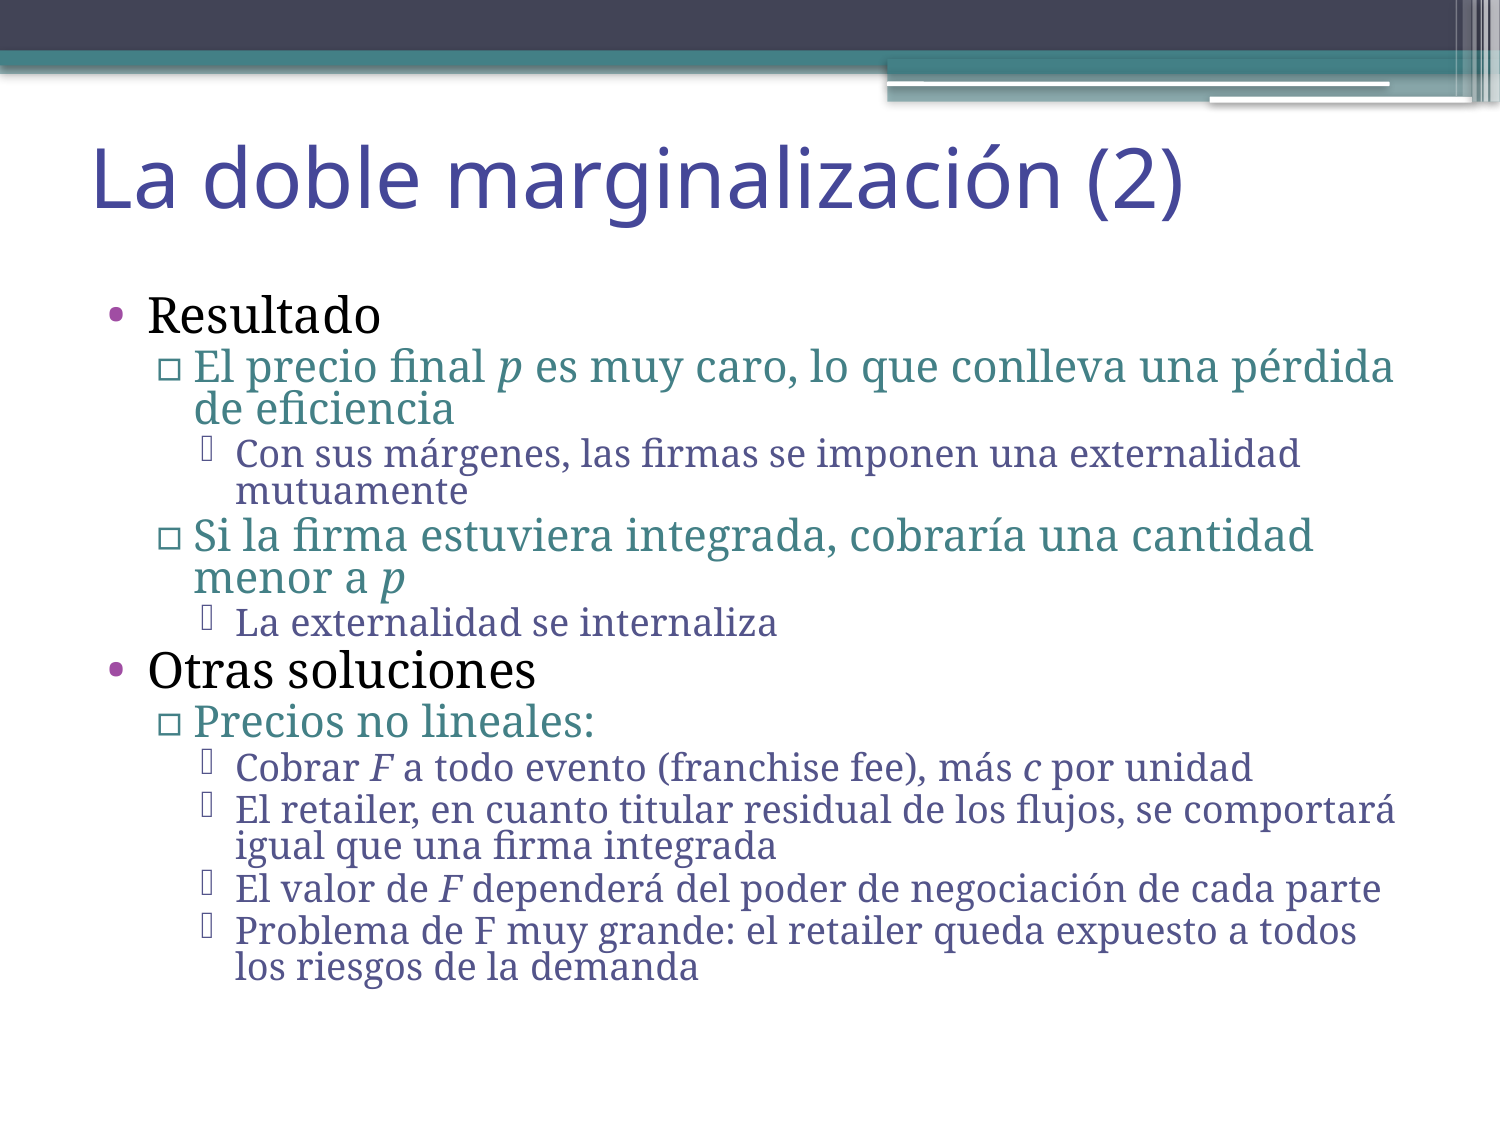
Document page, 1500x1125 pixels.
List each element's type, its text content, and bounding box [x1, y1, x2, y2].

title La doble marginalización (2) [75, 87, 1425, 263]
list Resultado El precio final p es muy caro, lo que conlleva una pérdida de eficiencia Con sus márgenes, las firmas se imponen una externalidad mutuamente Si la firma estuviera integrada, cobraría una cantidad menor a p La externalidad se internaliza Otras soluciones Precios no lineales: Cobrar F a todo evento (franchise fee), más c por unidad El retailer, en cuanto titular residual de los flujos, se comportará igual que una firma integrada El valor de F dependerá del poder de negociación de cada parte Problema de F muy grande: el retailer queda expuesto a todos los riesgos de la demanda [75, 287, 1425, 1004]
